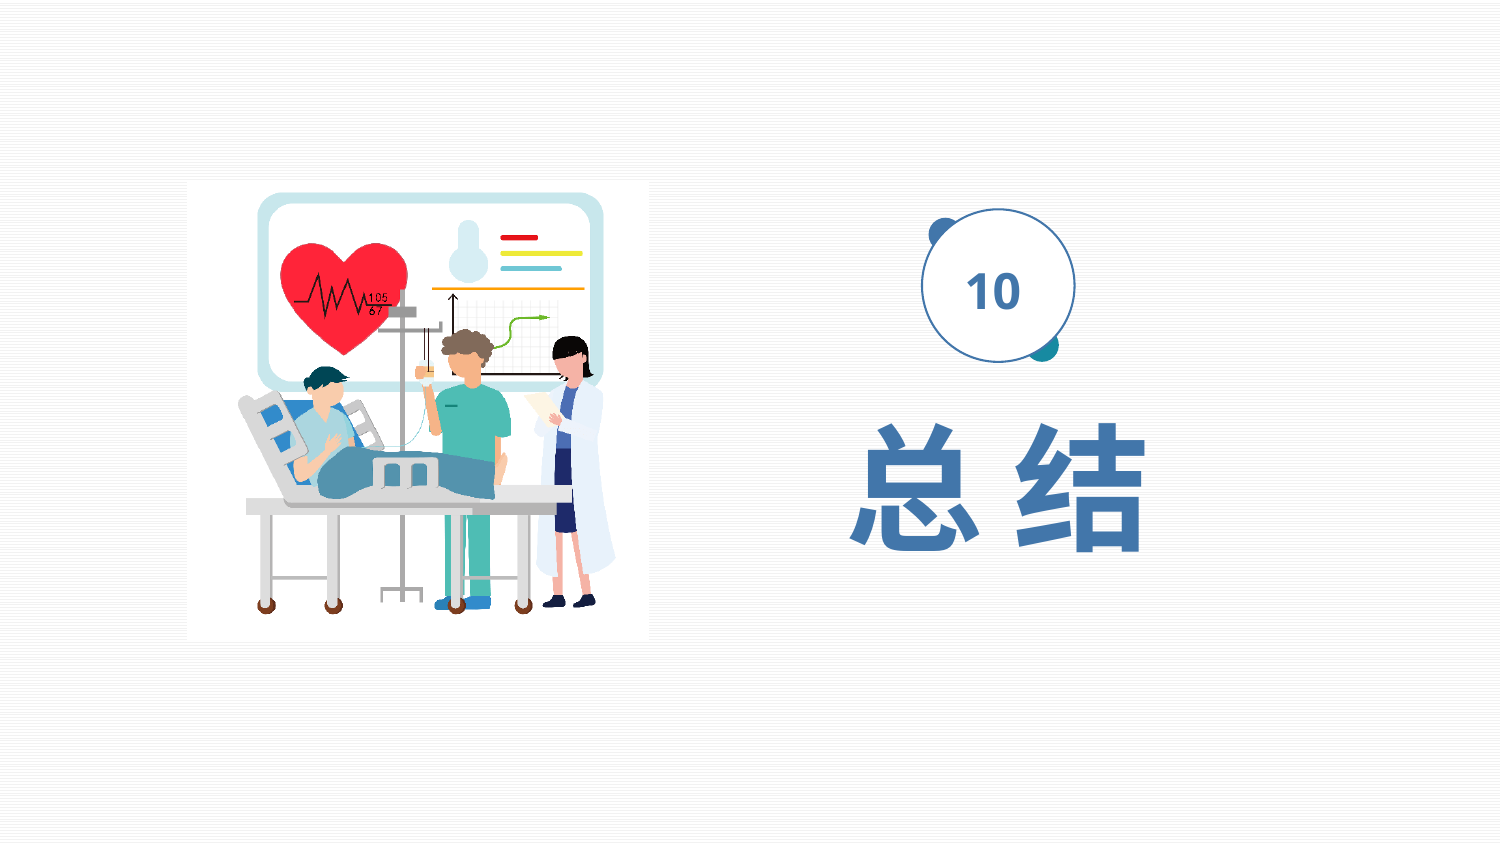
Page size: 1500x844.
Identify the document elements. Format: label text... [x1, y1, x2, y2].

picture [186, 180, 649, 642]
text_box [921, 209, 1075, 362]
text_box 总 结 [830, 395, 1167, 576]
